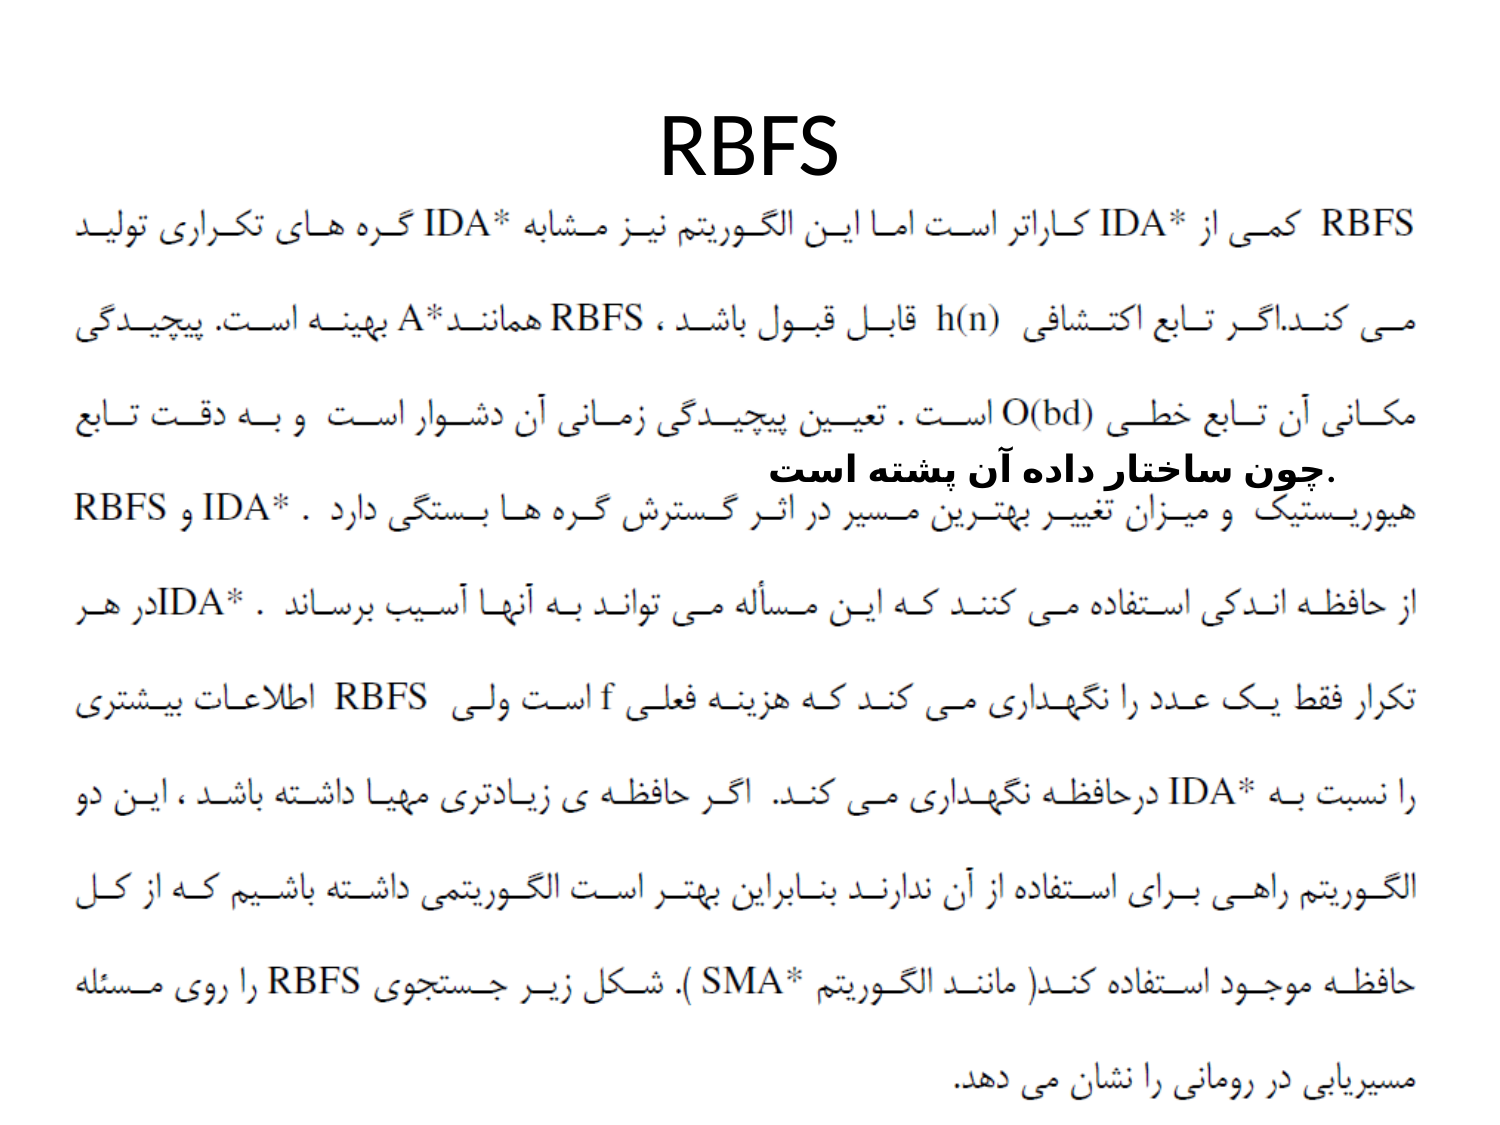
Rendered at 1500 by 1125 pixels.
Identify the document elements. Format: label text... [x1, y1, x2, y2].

title RBFS [75, 45, 1425, 184]
picture [44, 187, 1451, 1112]
